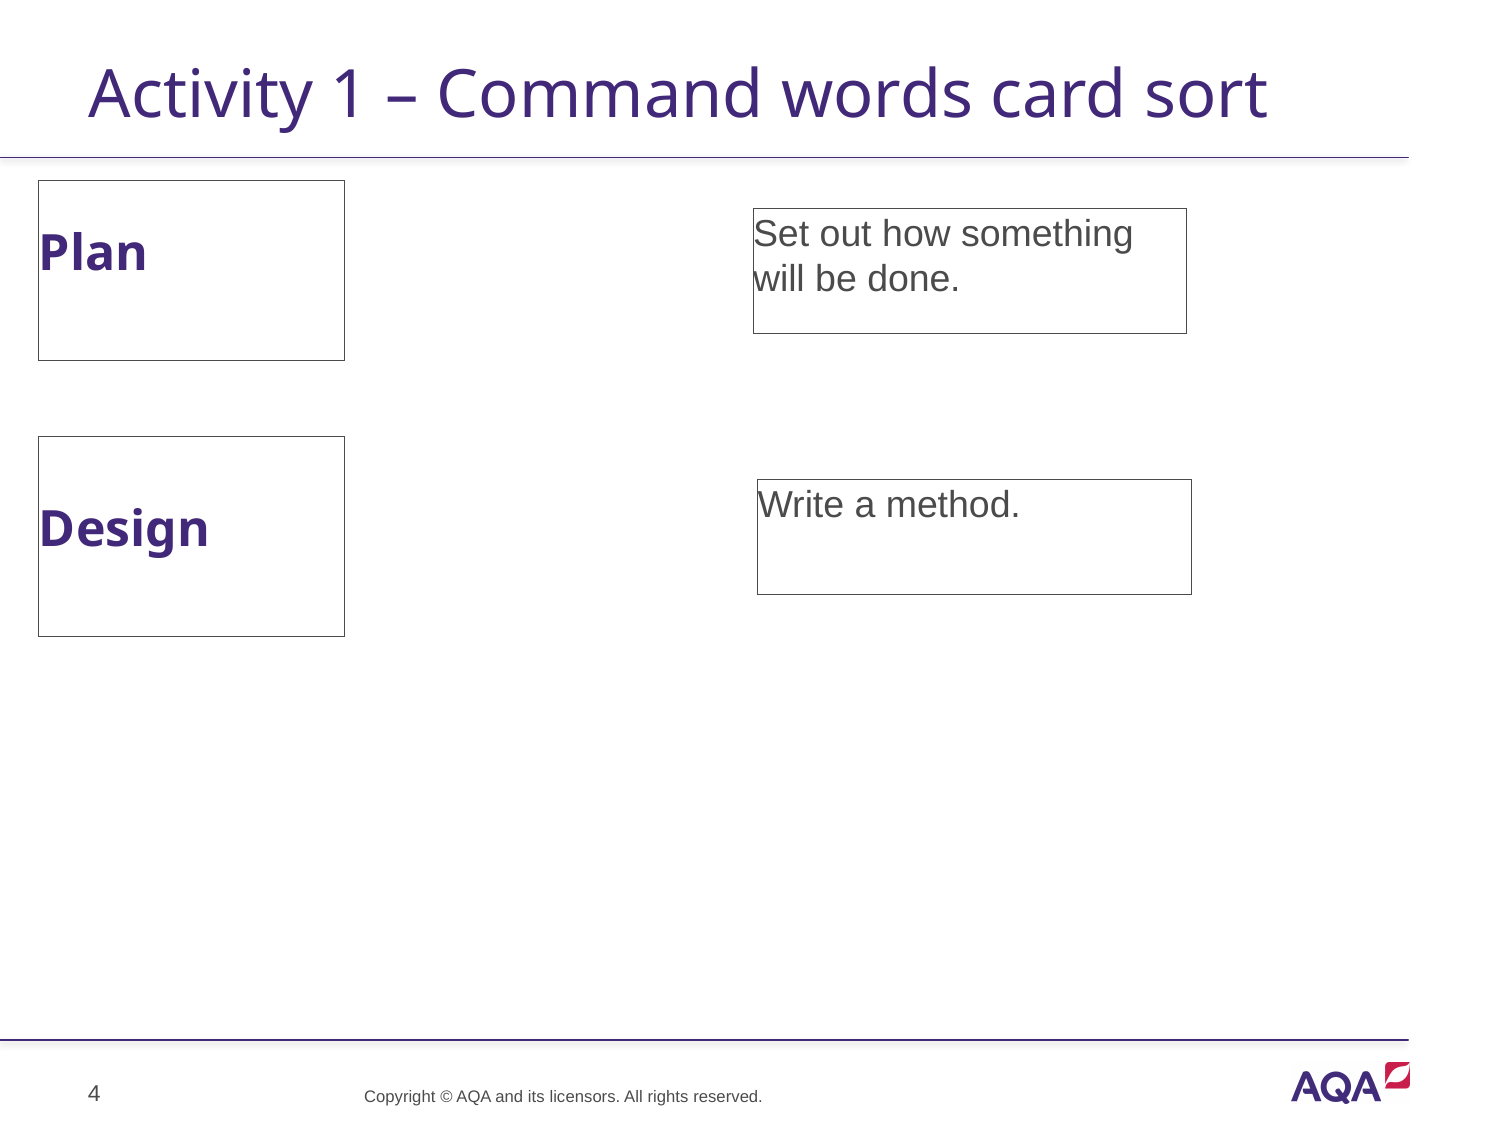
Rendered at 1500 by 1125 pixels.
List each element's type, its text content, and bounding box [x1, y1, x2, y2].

text_box Set out how something will be done. [753, 208, 1187, 334]
text_box Plan [38, 180, 345, 361]
text_box Design [38, 436, 345, 637]
title Activity 1 – Command words card sort [88, 72, 1409, 144]
picture [1291, 1062, 1410, 1104]
text_box Write a method. [757, 479, 1192, 595]
footer Copyright © AQA and its licensors. All rights reserved. [324, 1084, 764, 1124]
slide_number 4 [72, 1062, 188, 1123]
